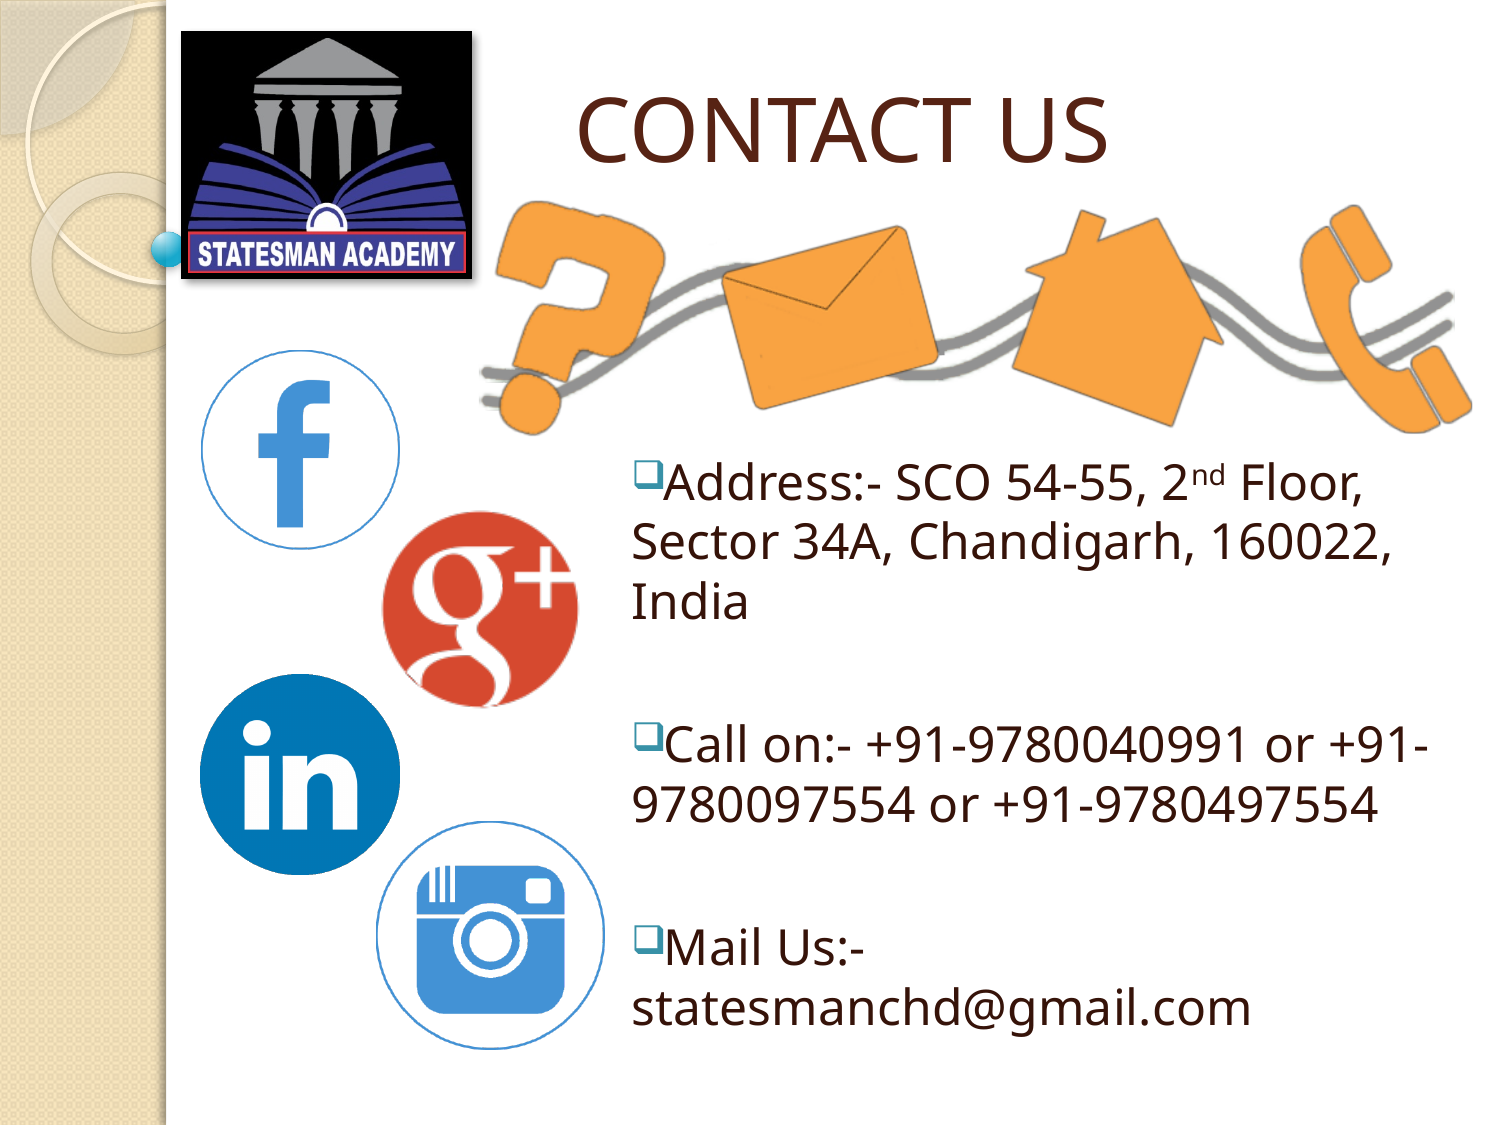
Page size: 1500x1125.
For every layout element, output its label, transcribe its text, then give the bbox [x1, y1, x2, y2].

picture [244, 721, 270, 745]
picture [310, 784, 605, 1051]
picture [187, 37, 1500, 451]
title CONTACT US [234, 0, 1450, 184]
picture [199, 784, 291, 876]
picture [199, 349, 588, 765]
picture [283, 755, 357, 829]
subtitle Address:- SCO 54-55, 2nd Floor, Sector 34A, Chandigarh, 160022, India Call on:- +91-9780040991 or +91-9780097554 or +91-9780497554 Mail Us:- statesmanchd@gmail.com [612, 461, 1500, 1050]
picture [245, 756, 269, 829]
picture [199, 674, 284, 765]
